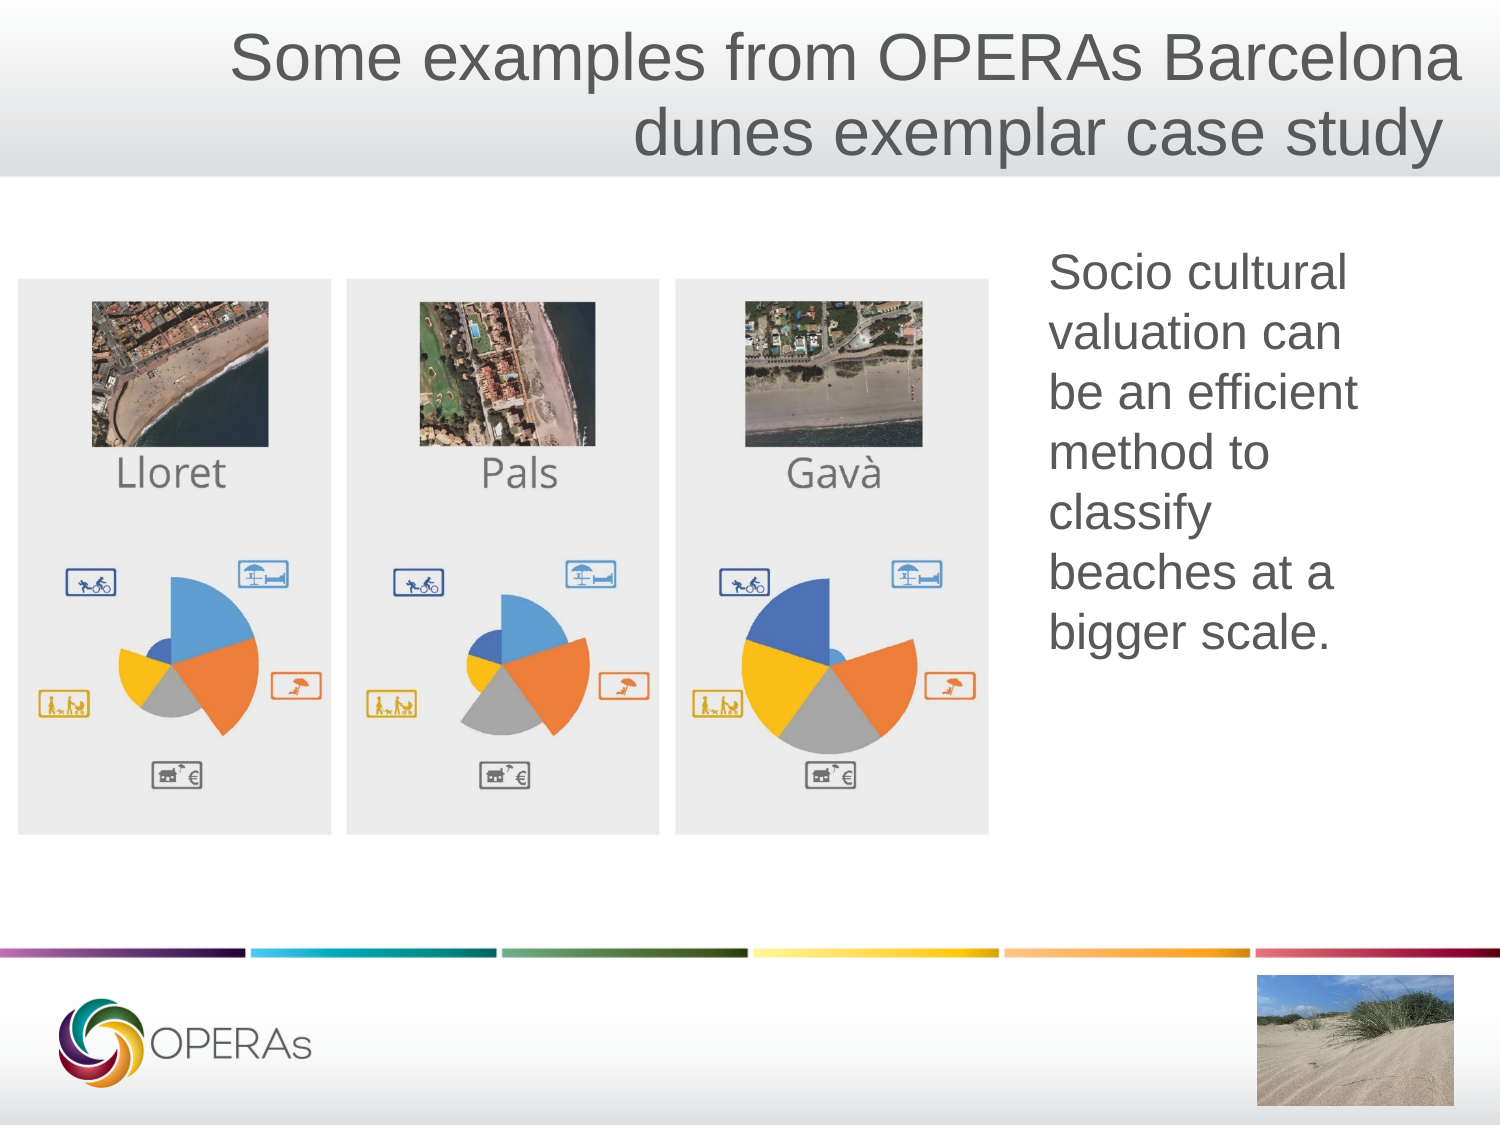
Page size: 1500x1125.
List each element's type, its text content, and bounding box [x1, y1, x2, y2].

text_box Some examples from OPERAs Barcelona dunes exemplar case study [88, 19, 1464, 165]
picture [0, 0, 1500, 1125]
text_box Socio cultural valuation can be an efficient method to classify beaches at a bigger scale. [1033, 231, 1424, 667]
